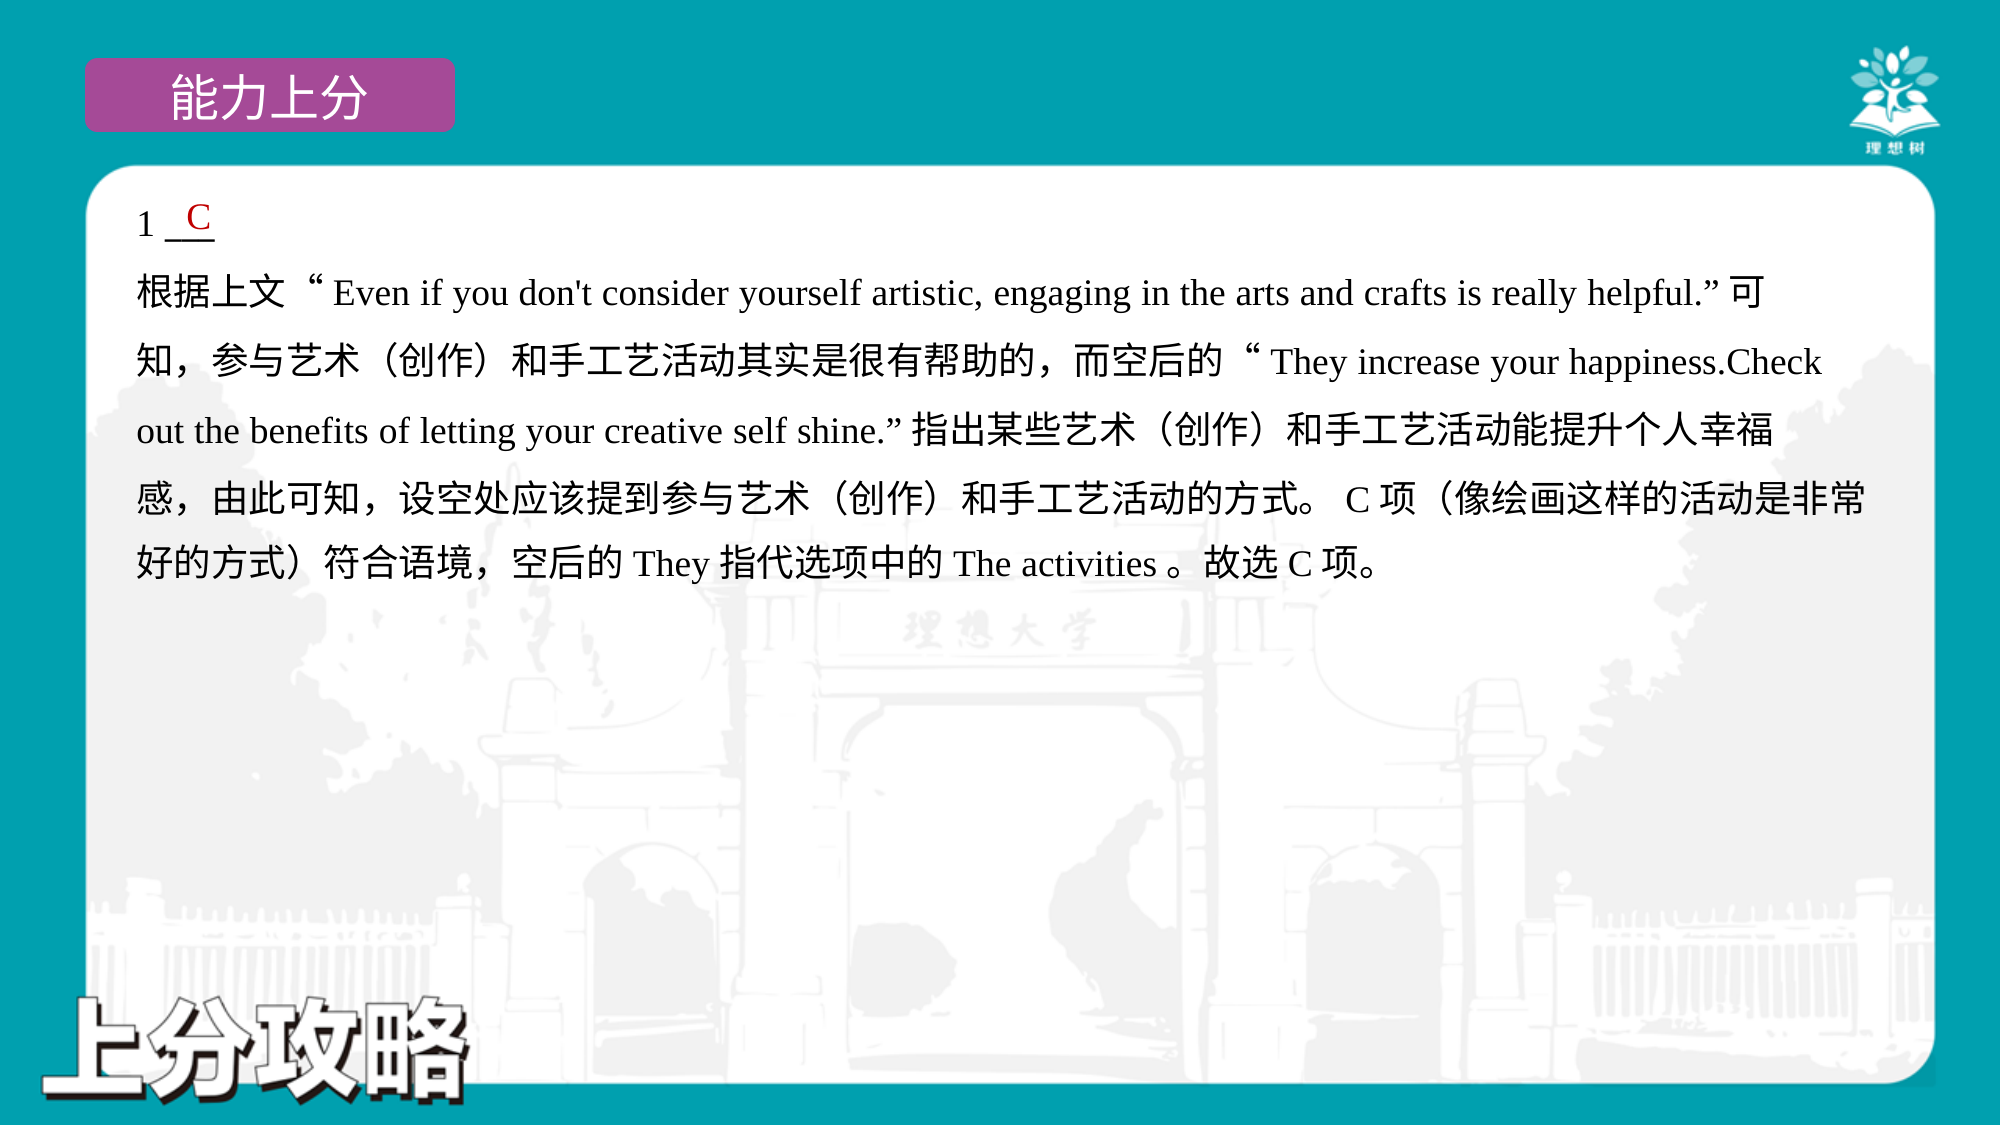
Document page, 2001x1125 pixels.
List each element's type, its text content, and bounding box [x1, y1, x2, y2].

text_box 1 ___ [136, 176, 1865, 237]
text_box 根据上文“Even if you don't consider yourself artistic, engaging in the arts and crafts is really helpful.”可 知，参与艺术（创作）和手工艺活动其实是很有帮助的，而空后的“They increase your happiness.Check out the benefits of letting your creative self shine.”指出某些艺术（创作）和手工艺活动能提升个人幸福 感，由此可知，设空处应该提到参与艺术（创作）和手工艺活动的方式。C项（像绘画这样的活动是非常 好的方式）符合语境，空后的They指代选项中的The activities。故选C项。 [136, 244, 1865, 578]
text_box C [172, 170, 226, 230]
picture [0, 0, 2000, 1125]
